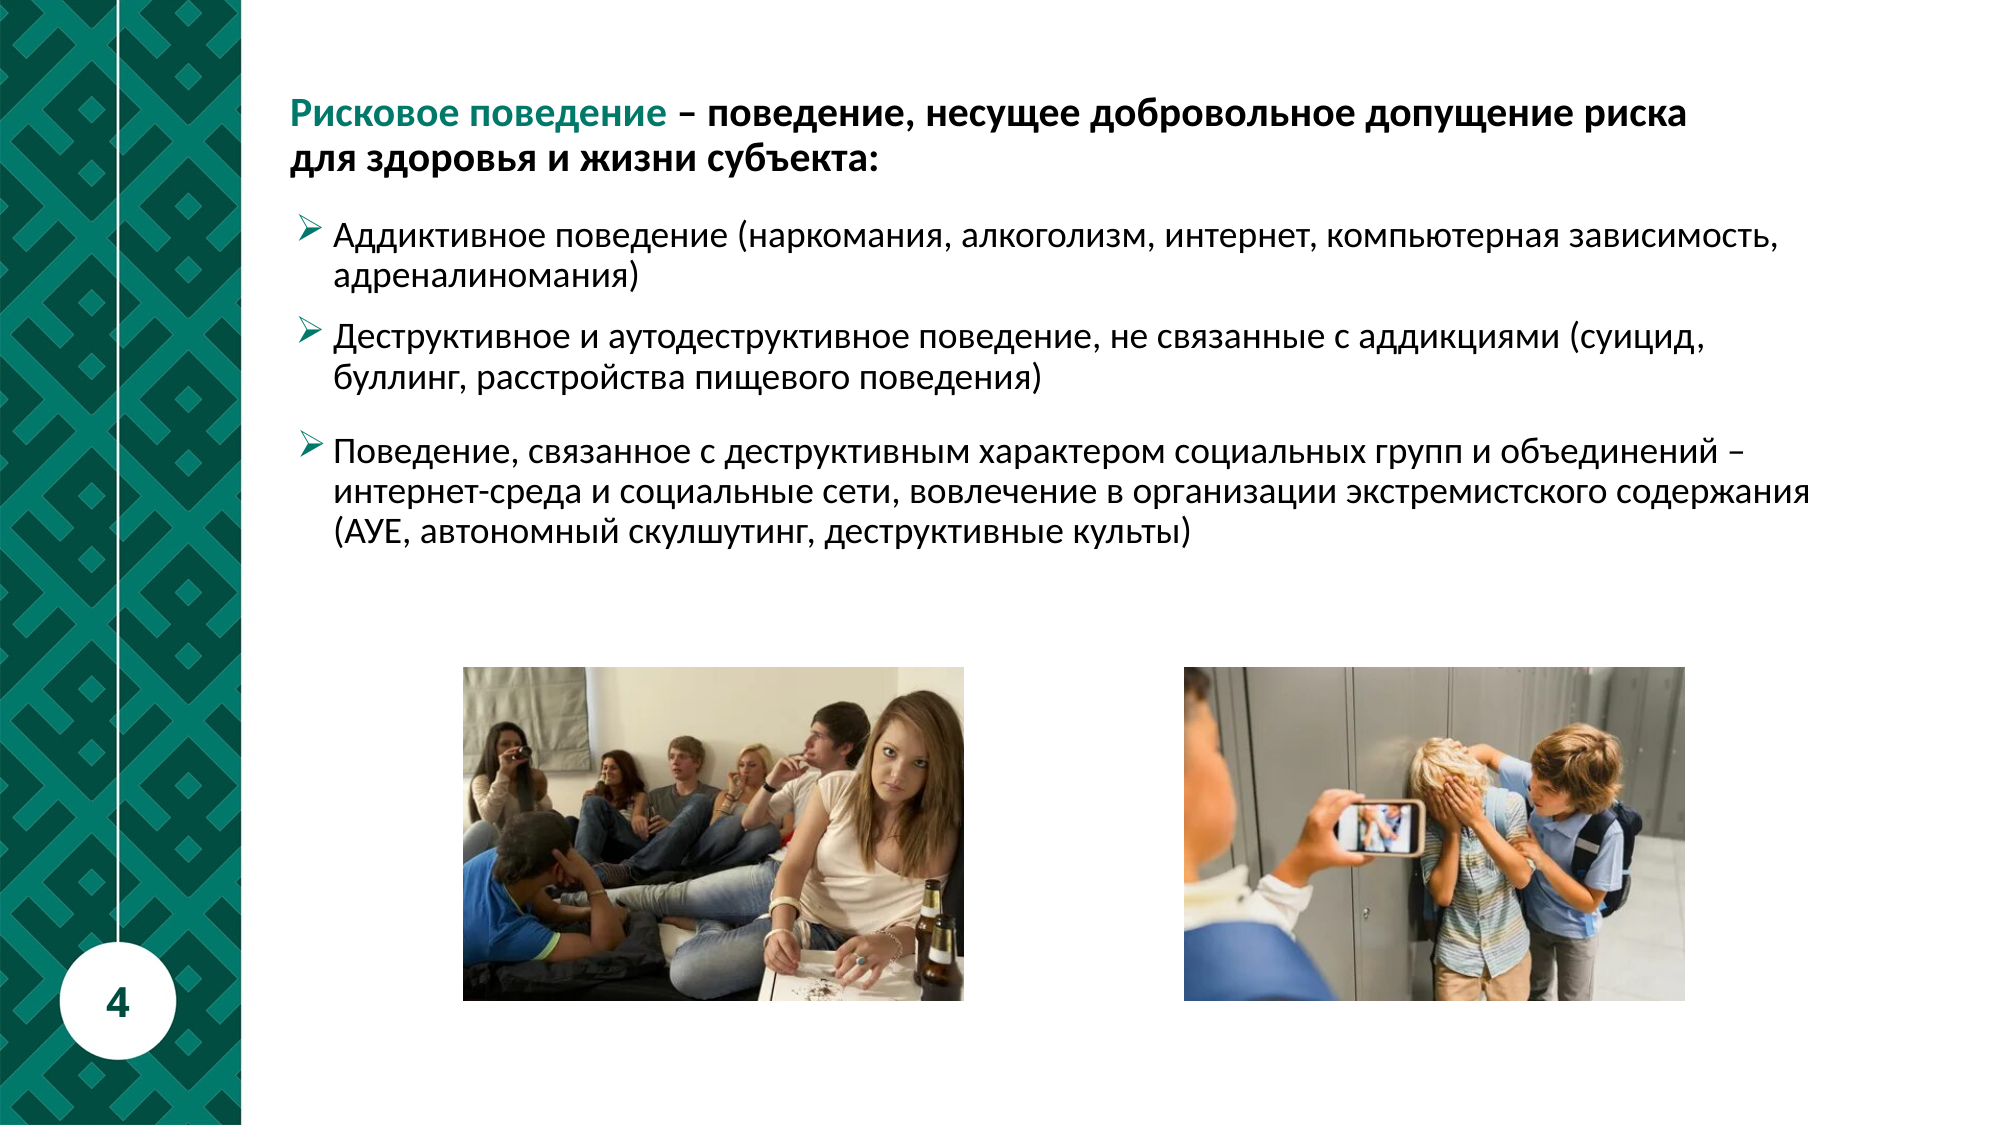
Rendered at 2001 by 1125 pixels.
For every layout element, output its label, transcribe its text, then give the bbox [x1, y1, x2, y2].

title Рисковое поведение – поведение, несущее добровольное допущение риска для здоровья и жизни субъекта: [275, 63, 1802, 208]
list Аддиктивное поведение (наркомания, алкоголизм, интернет, компьютерная зависимость, адреналиномания) Деструктивное и аутодеструктивное поведение, не связанные с аддикциями (суицид, буллинг, расстройства пищевого поведения) Поведение, связанное с деструктивным характером социальных групп и объединений – интернет-среда и социальные сети, вовлечение в организации экстремистского содержания (АУЕ, автономный скулшутинг, деструктивные культы) [280, 207, 1850, 607]
picture [0, 0, 2001, 1125]
text_box 4 [99, 975, 163, 1033]
